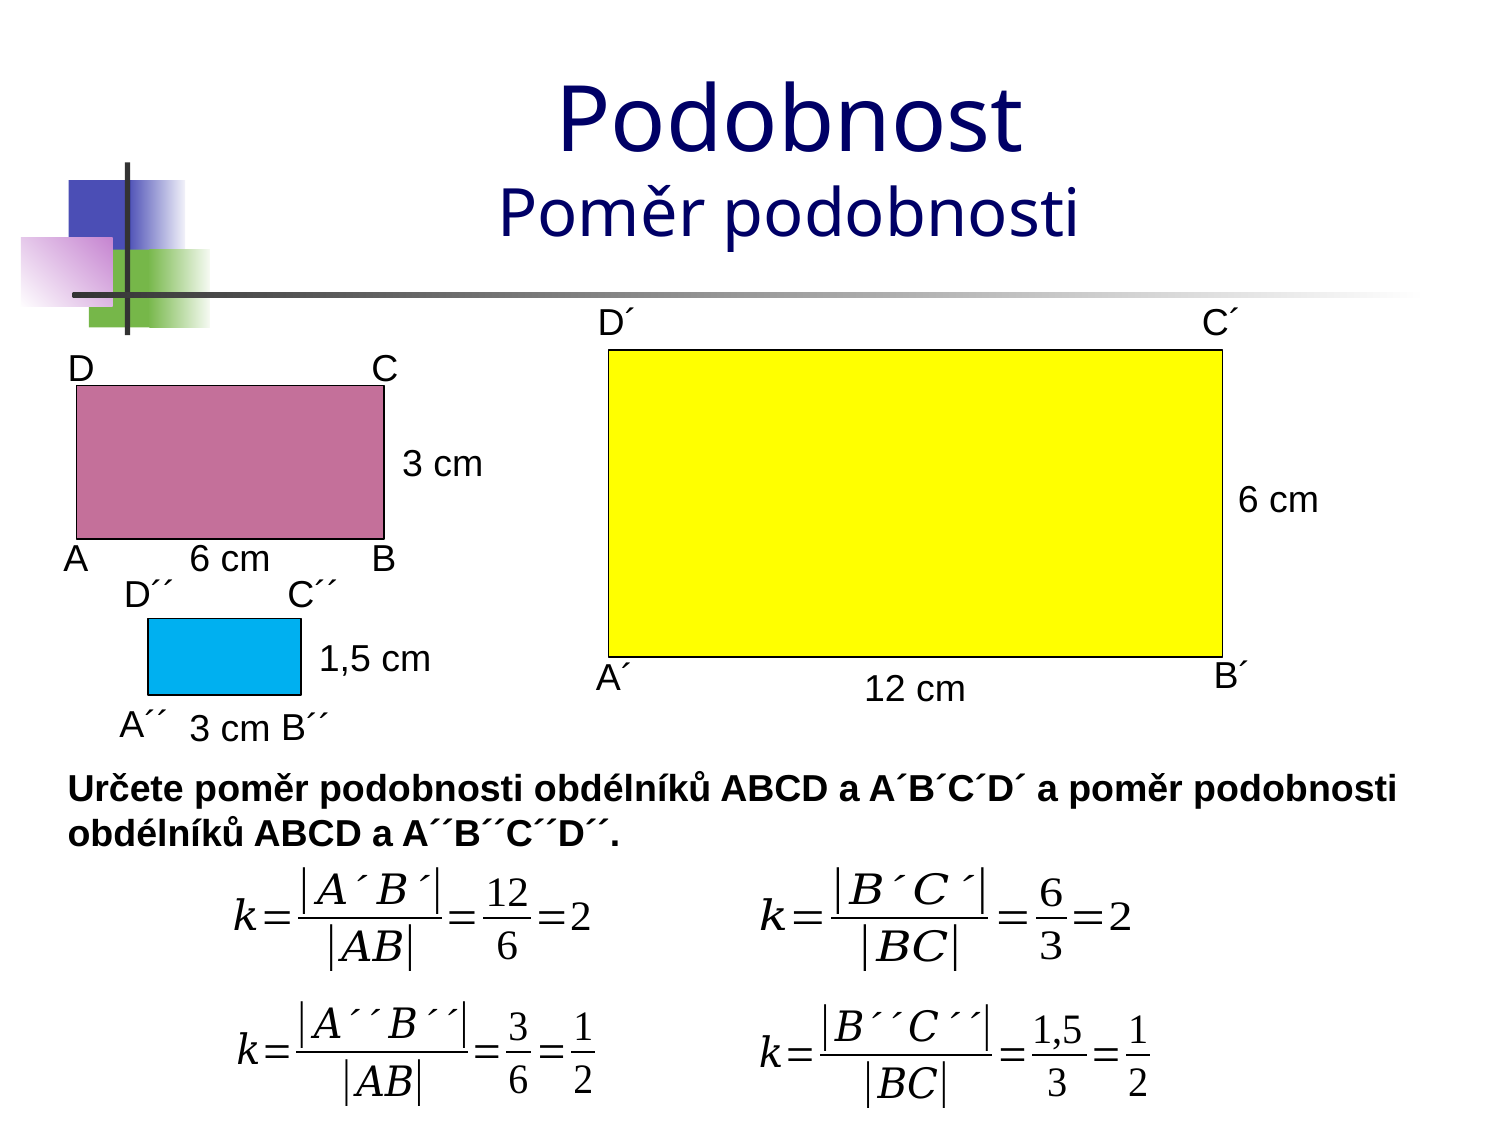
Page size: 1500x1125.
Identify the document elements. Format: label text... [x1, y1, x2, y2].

text_box A´´ [104, 692, 191, 753]
text_box 1,5 cm [304, 626, 447, 687]
text_box C [356, 336, 413, 397]
text_box B [356, 527, 413, 587]
text_box D´ [582, 290, 668, 351]
text_box D´´ [108, 562, 194, 623]
text_box B´ [1198, 643, 1269, 704]
text_box B´´ [266, 695, 357, 756]
text_box A [48, 527, 105, 587]
text_box A´ [581, 645, 668, 705]
text_box D [52, 336, 109, 397]
text_box Určete poměr podobnosti obdélníků ABCD a A´B´C´D´ a poměr podobnosti obdélníků ABCD a A´´B´´C´´D´´. [52, 757, 1447, 862]
text_box 3 cm [387, 431, 499, 492]
text_box C´ [1187, 290, 1272, 351]
text_box [76, 385, 384, 539]
text_box C´´ [272, 562, 358, 623]
text_box 12 cm [849, 656, 982, 717]
text_box 6 cm [1223, 467, 1335, 528]
title Podobnost Poměr podobnosti [111, 34, 1468, 276]
text_box [608, 349, 1223, 657]
text_box [147, 618, 302, 696]
text_box 3 cm [174, 696, 286, 757]
text_box 6 cm [174, 527, 286, 587]
